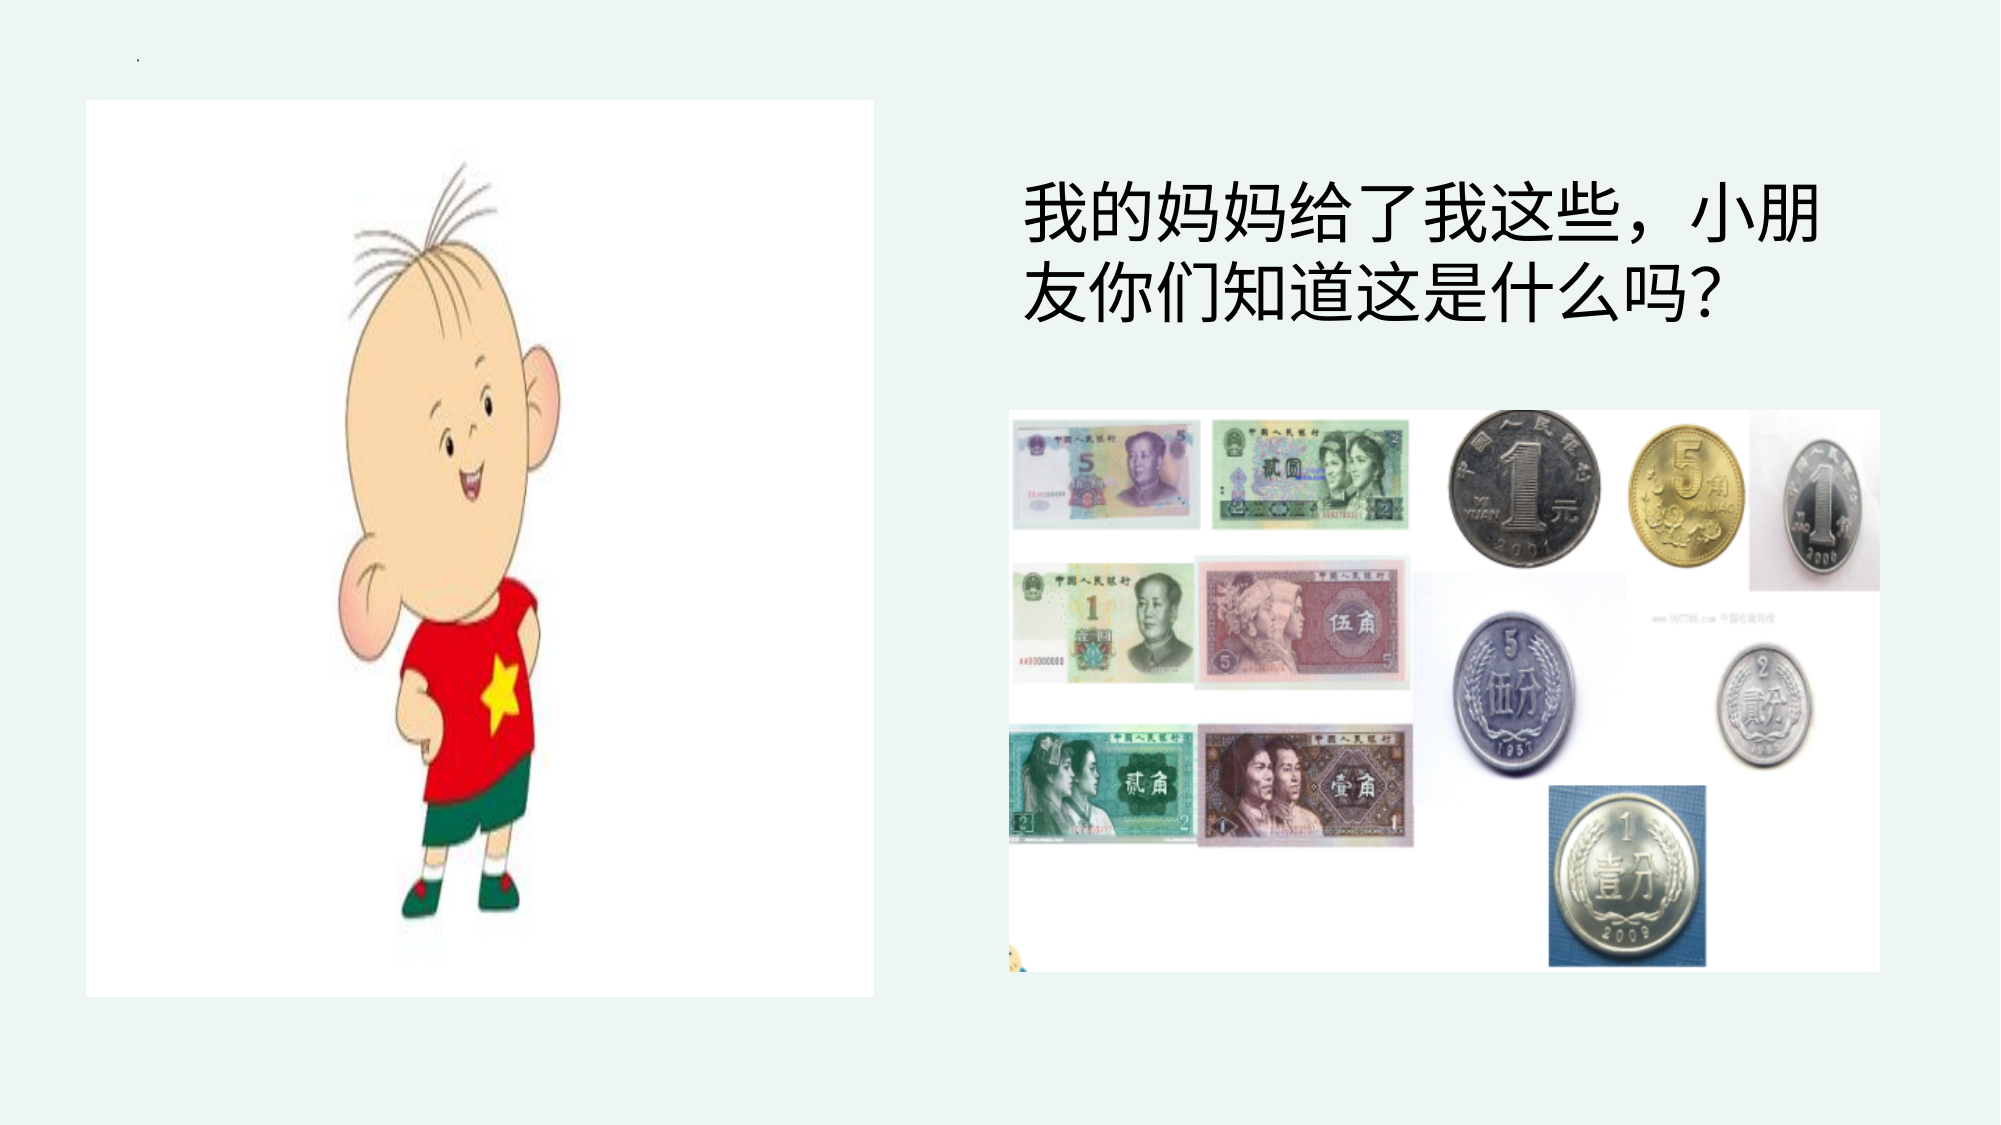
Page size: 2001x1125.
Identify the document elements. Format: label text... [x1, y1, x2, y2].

picture [1009, 410, 1880, 972]
picture [86, 100, 874, 997]
text_box 我的妈妈给了我这些，小朋友你们知道这是什么吗？ [1007, 163, 1880, 338]
